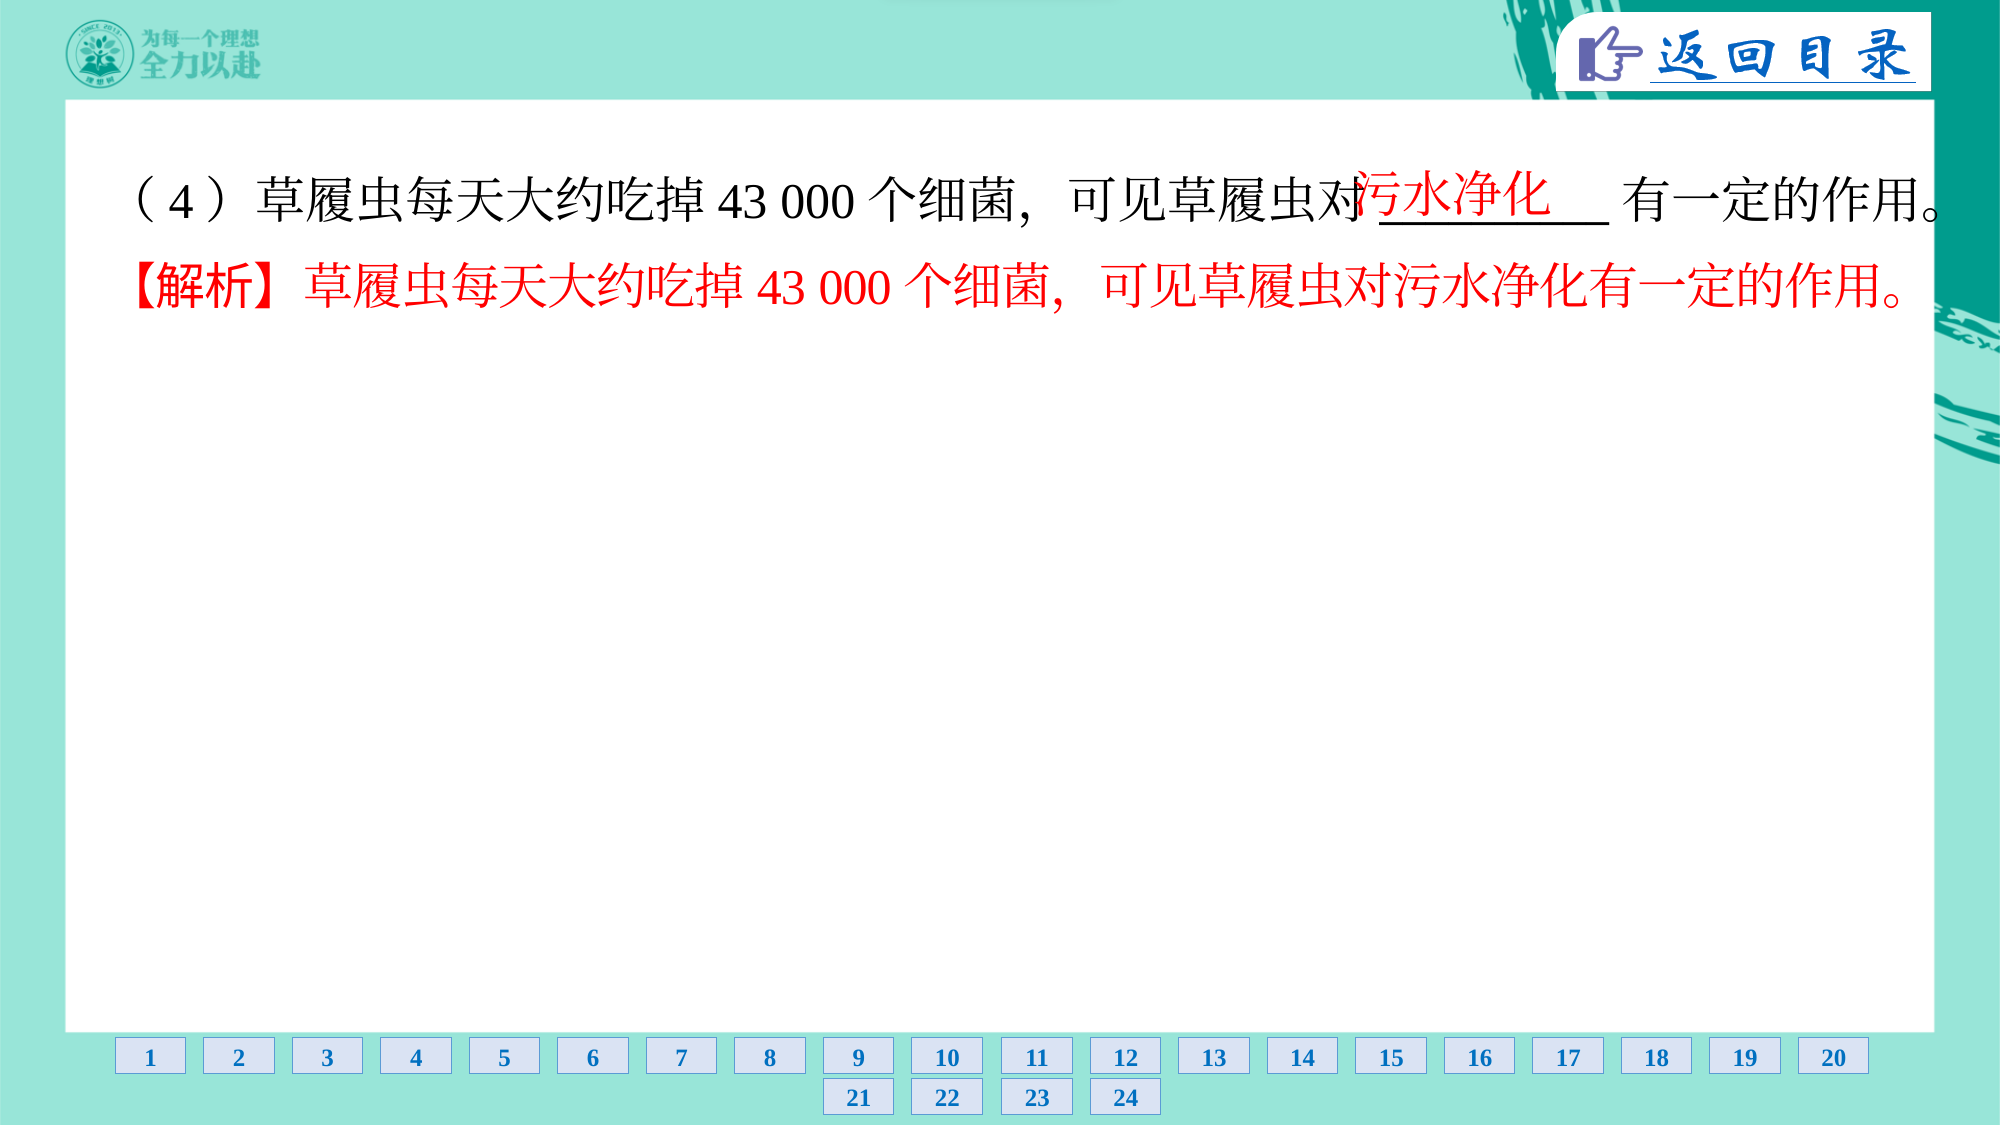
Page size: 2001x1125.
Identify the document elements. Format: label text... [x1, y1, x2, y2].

picture [0, 0, 2000, 1125]
text_box （4）草履虫每天大约吃掉43 000个细菌，可见草履虫对__________有一定的作用。 [106, 140, 1956, 229]
text_box 污水净化 [1334, 134, 1571, 223]
text_box 【解析】草履虫每天大约吃掉43 000个细菌，可见草履虫对污水净化有一定的作用。 [106, 226, 1895, 314]
